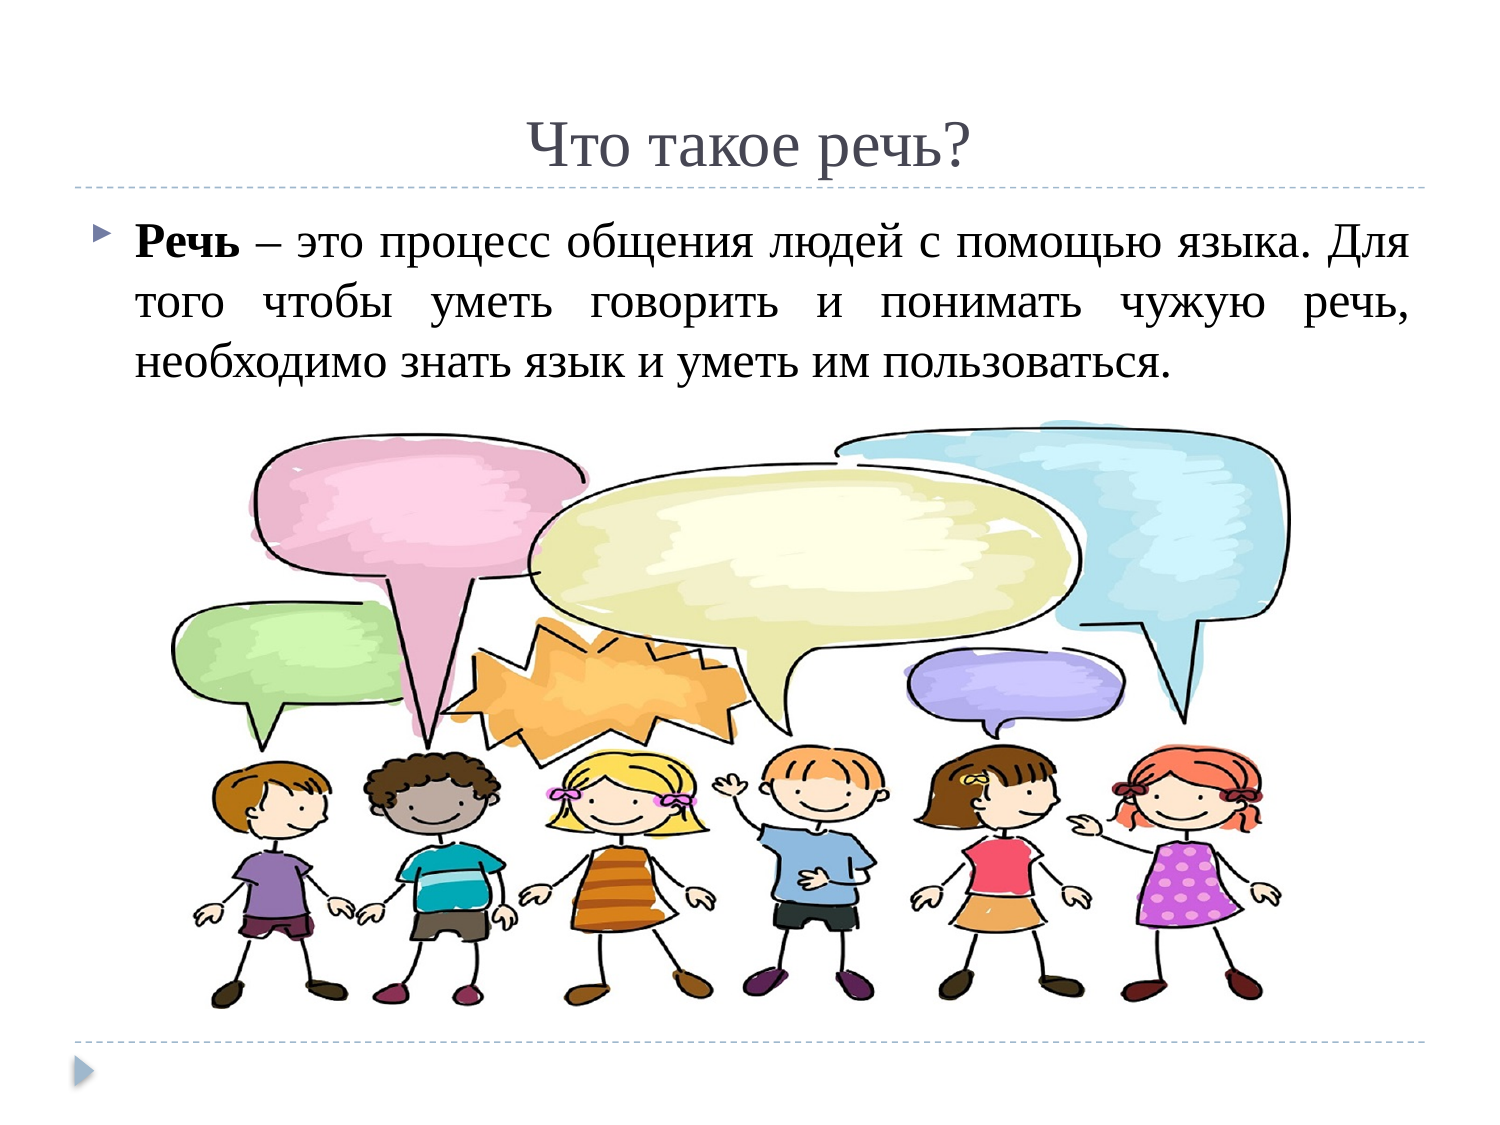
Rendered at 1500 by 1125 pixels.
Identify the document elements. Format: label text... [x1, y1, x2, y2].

picture [170, 420, 1291, 1009]
title Что такое речь? [75, 24, 1425, 188]
list Речь – это процесс общения людей с помощью языка. Для того чтобы уметь говорить и понимать чужую речь, необходимо знать язык и уметь им пользоваться. [75, 200, 1425, 1010]
